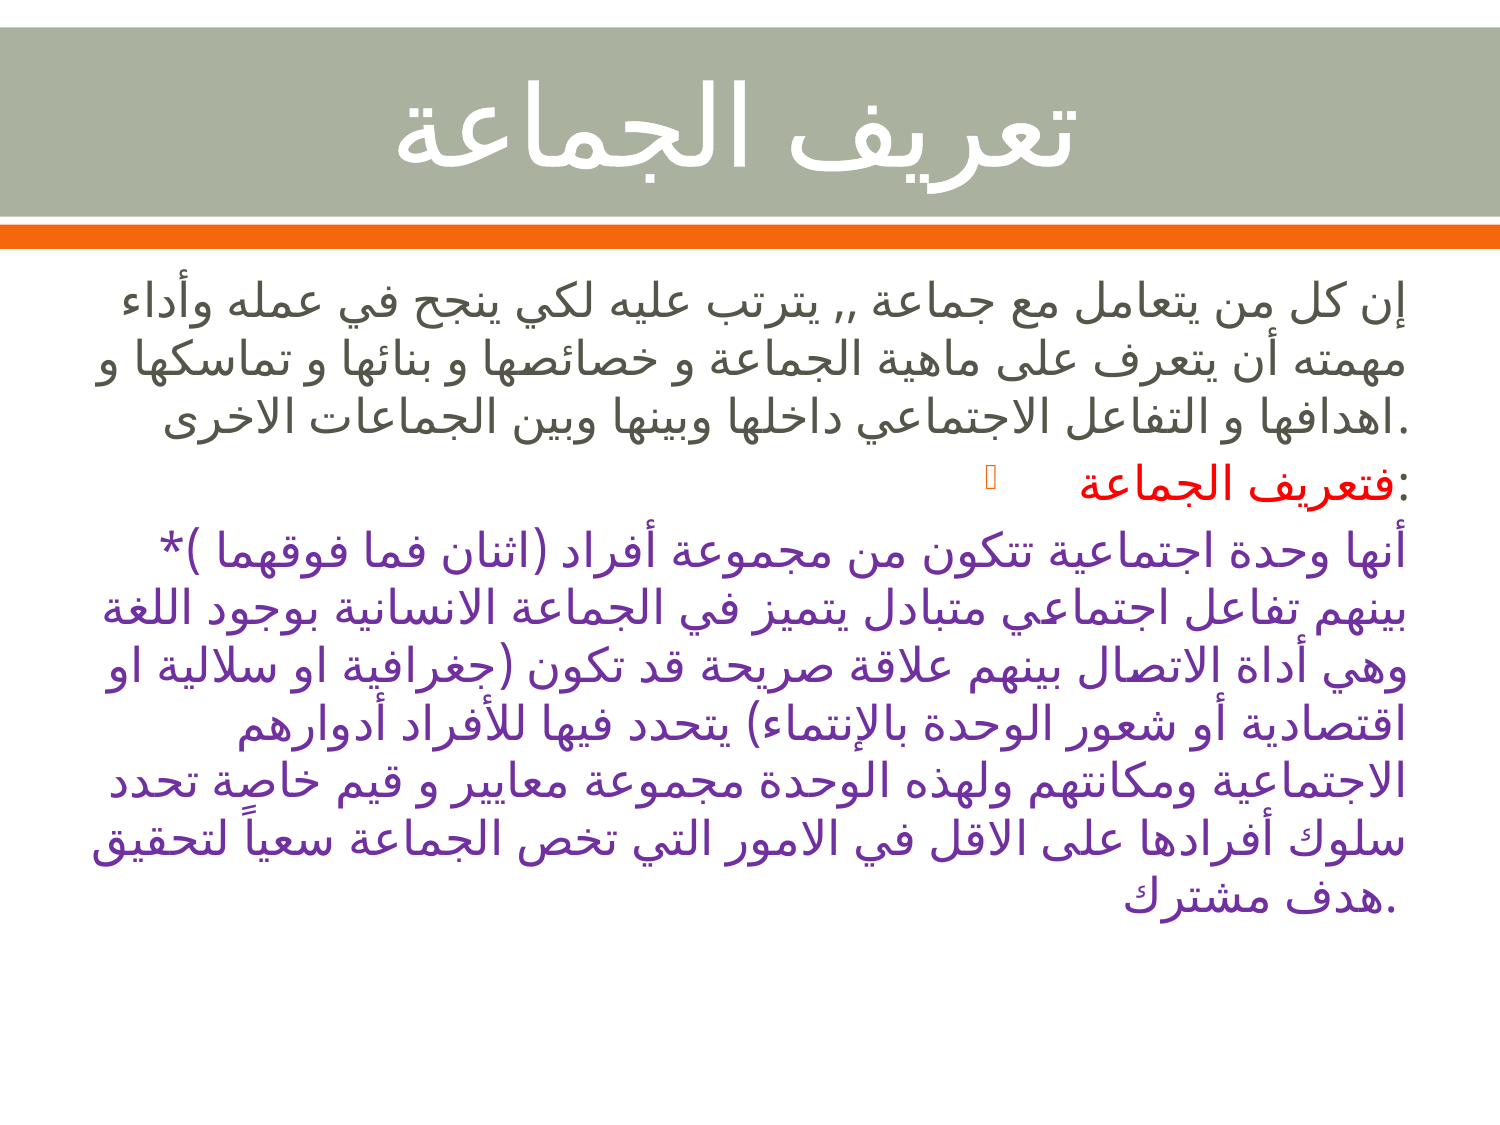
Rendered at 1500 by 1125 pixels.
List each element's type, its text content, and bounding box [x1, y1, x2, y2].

list إن كل من يتعامل مع جماعة ,, يترتب عليه لكي ينجح في عمله وأداء مهمته أن يتعرف على ماهية الجماعة و خصائصها و بنائها و تماسكها و اهدافها و التفاعل الاجتماعي داخلها وبينها وبين الجماعات الاخرى. فتعريف الجماعة: *أنها وحدة اجتماعية تتكون من مجموعة أفراد (اثنان فما فوقهما ) بينهم تفاعل اجتماعي متبادل يتميز في الجماعة الانسانية بوجود اللغة وهي أداة الاتصال بينهم علاقة صريحة قد تكون (جغرافية او سلالية او اقتصادية أو شعور الوحدة بالإنتماء) يتحدد فيها للأفراد أدوارهم الاجتماعية ومكانتهم ولهذه الوحدة مجموعة معايير و قيم خاصة تحدد سلوك أفرادها على الاقل في الامور التي تخص الجماعة سعياً لتحقيق هدف مشترك. [75, 262, 1425, 1005]
title تعريف الجماعة [75, 29, 1425, 213]
